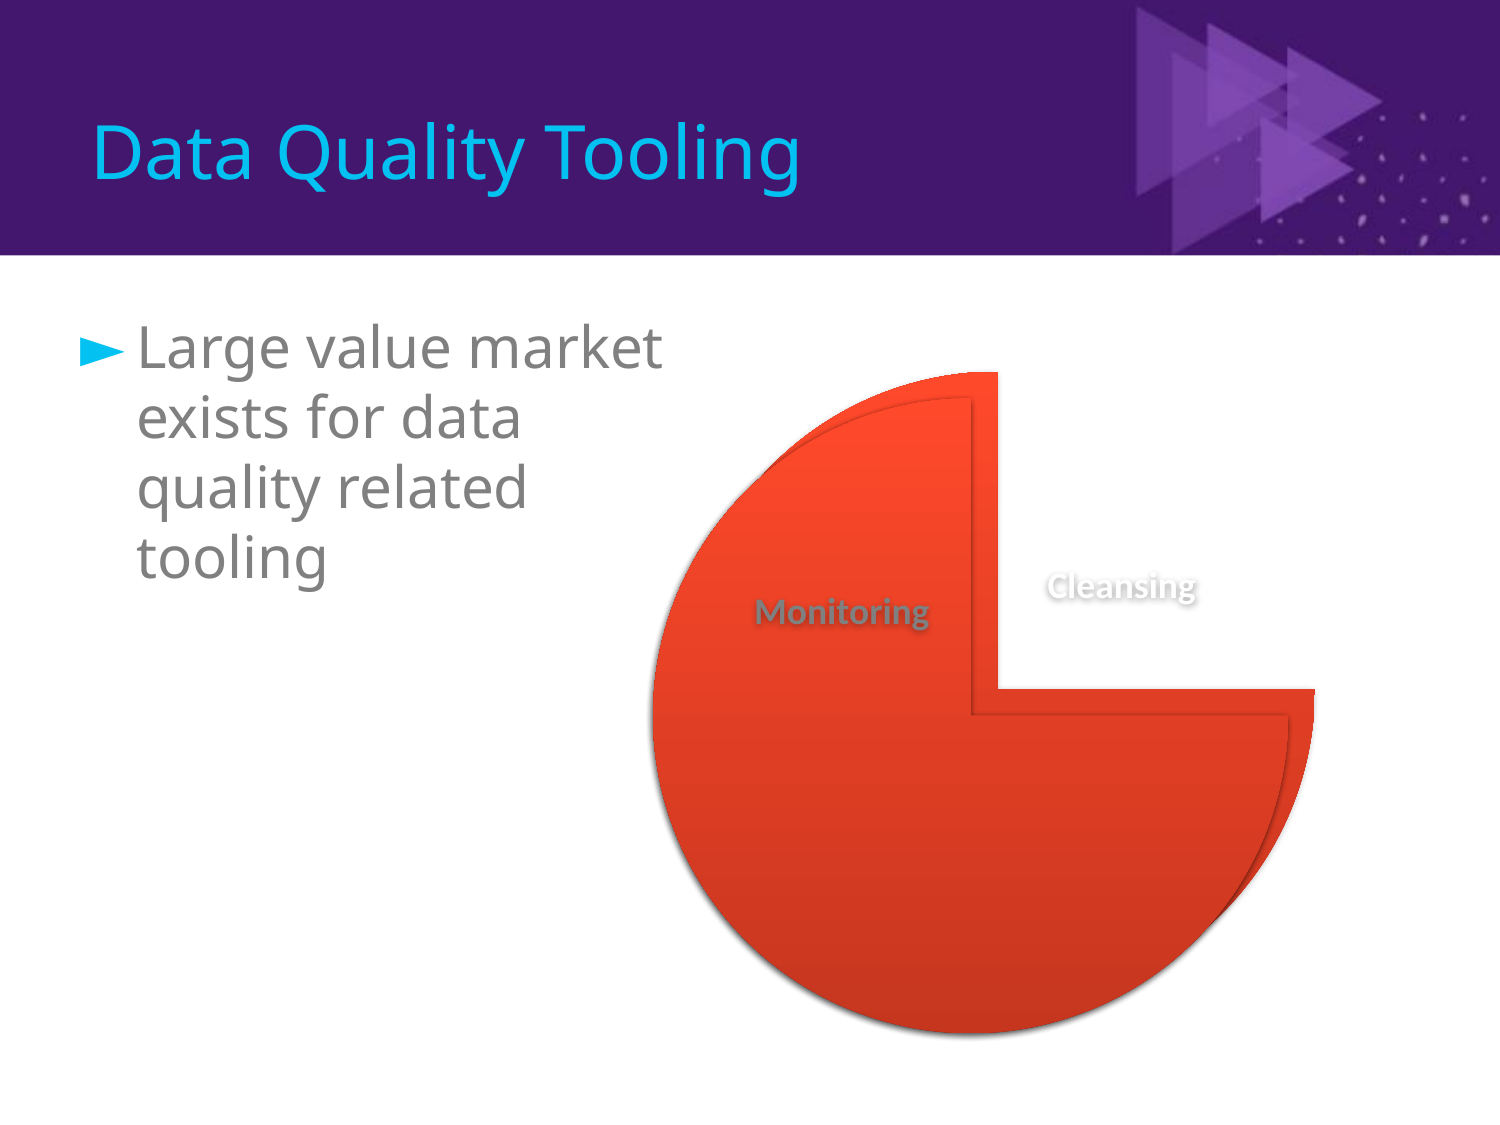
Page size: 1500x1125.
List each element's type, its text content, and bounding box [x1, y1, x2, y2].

list Large value market exists for data quality related tooling [64, 302, 508, 935]
title Data Quality Tooling [75, 56, 1425, 244]
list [513, 290, 1428, 1047]
picture [0, 0, 1500, 255]
